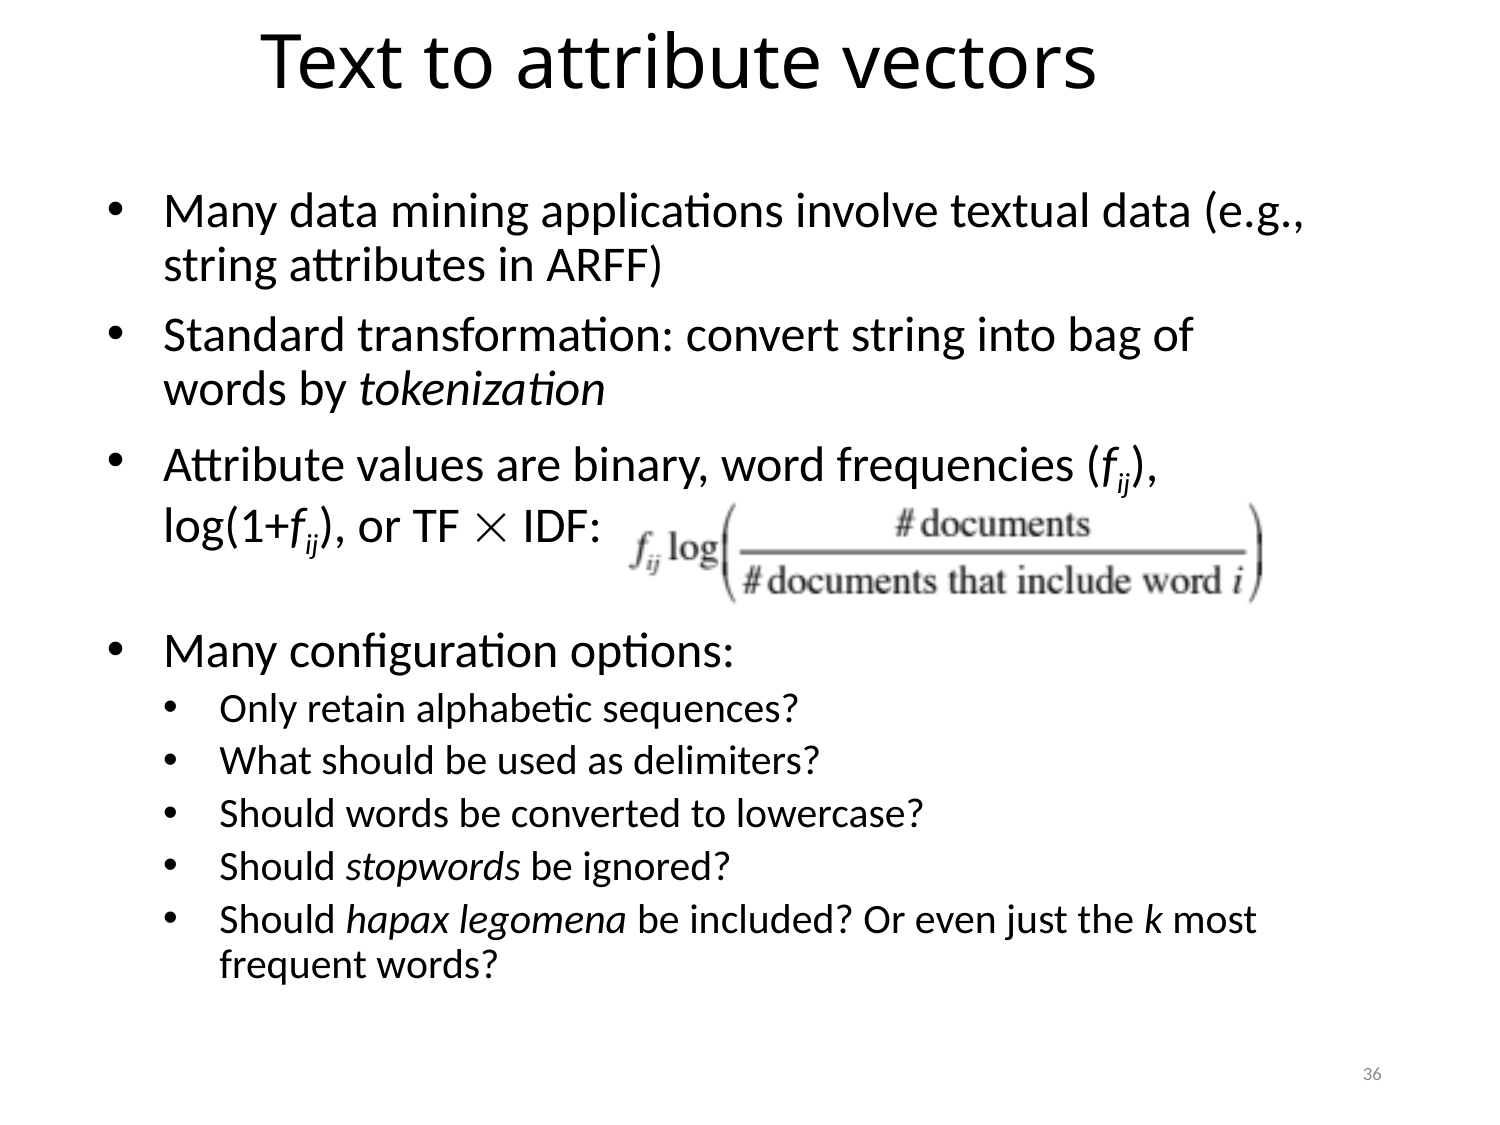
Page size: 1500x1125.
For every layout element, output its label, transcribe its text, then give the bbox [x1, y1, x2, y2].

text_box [625, 493, 1266, 605]
list Many data mining applications involve textual data (e.g., string attributes in ARFF) Standard transformation: convert string into bag of words by tokenization Attribute values are binary, word frequencies (fij), log(1+fij), or TF  IDF: Many configuration options: Only retain alphabetic sequences? What should be used as delimiters? Should words be converted to lowercase? Should stopwords be ignored? Should hapax legomena be included? Or even just the k most frequent words? [91, 177, 1338, 995]
slide_number 36 [1059, 1042, 1397, 1103]
title Text to attribute vectors [245, 0, 1500, 159]
